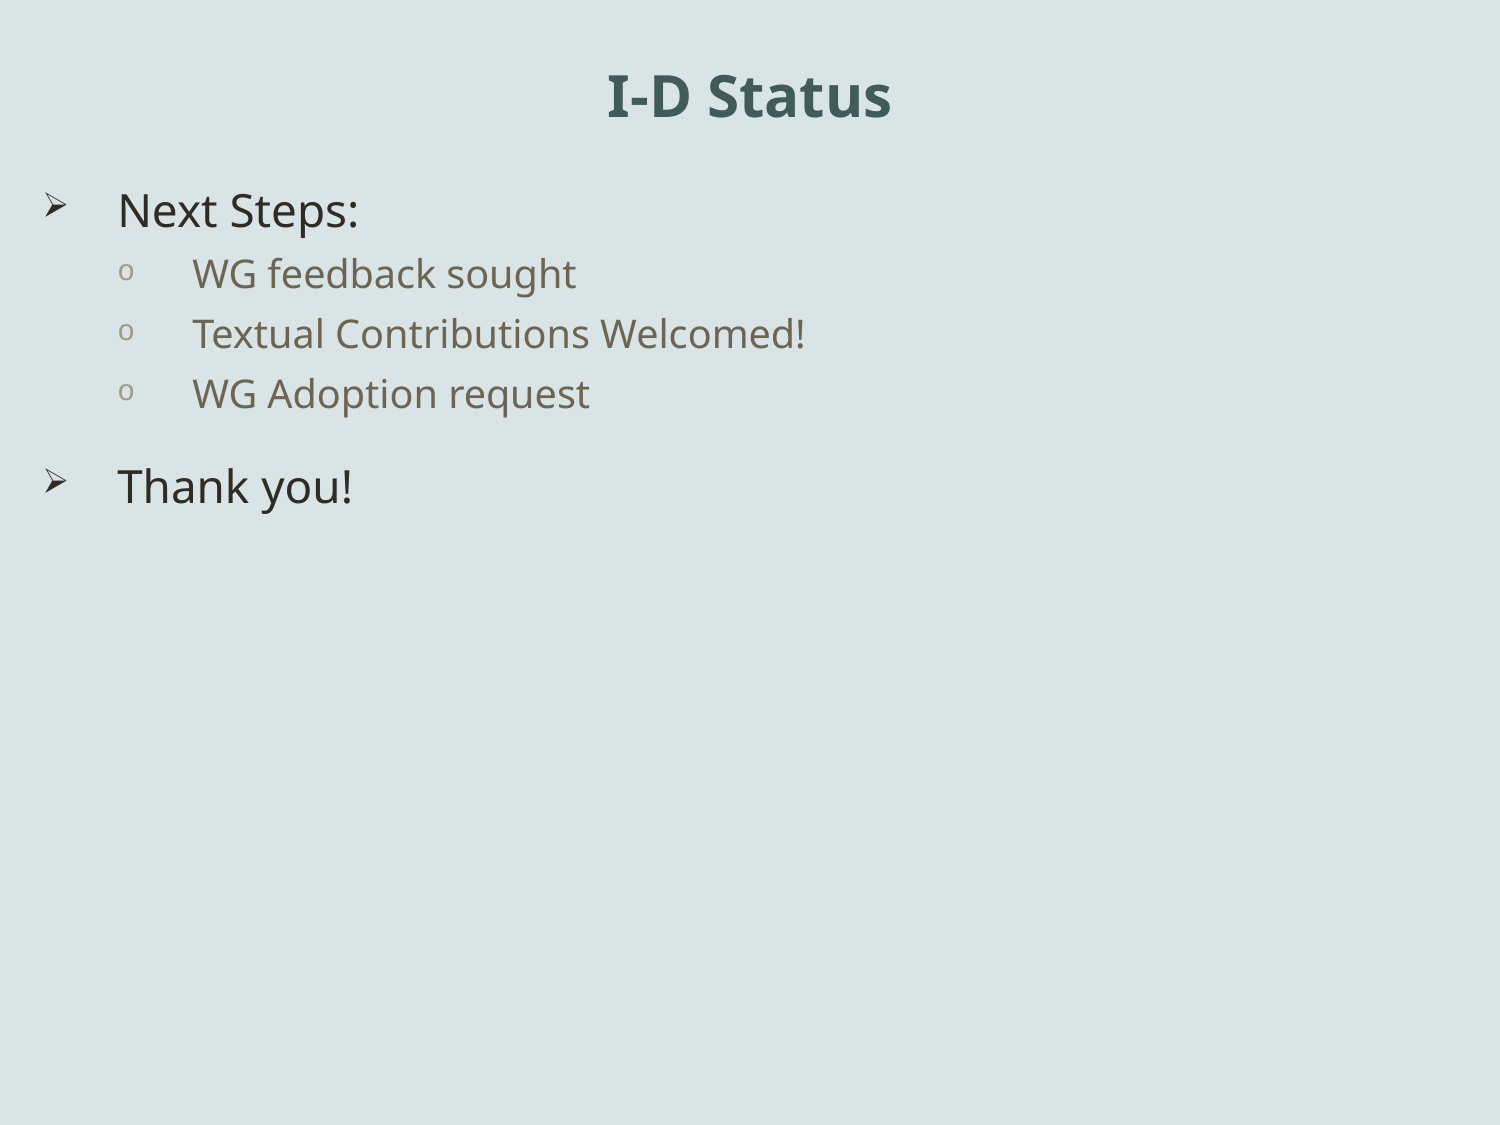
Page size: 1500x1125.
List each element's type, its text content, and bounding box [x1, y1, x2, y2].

list Next Steps: WG feedback sought Textual Contributions Welcomed! WG Adoption request Thank you! [27, 173, 1462, 1087]
title I-D Status [0, 12, 1500, 137]
